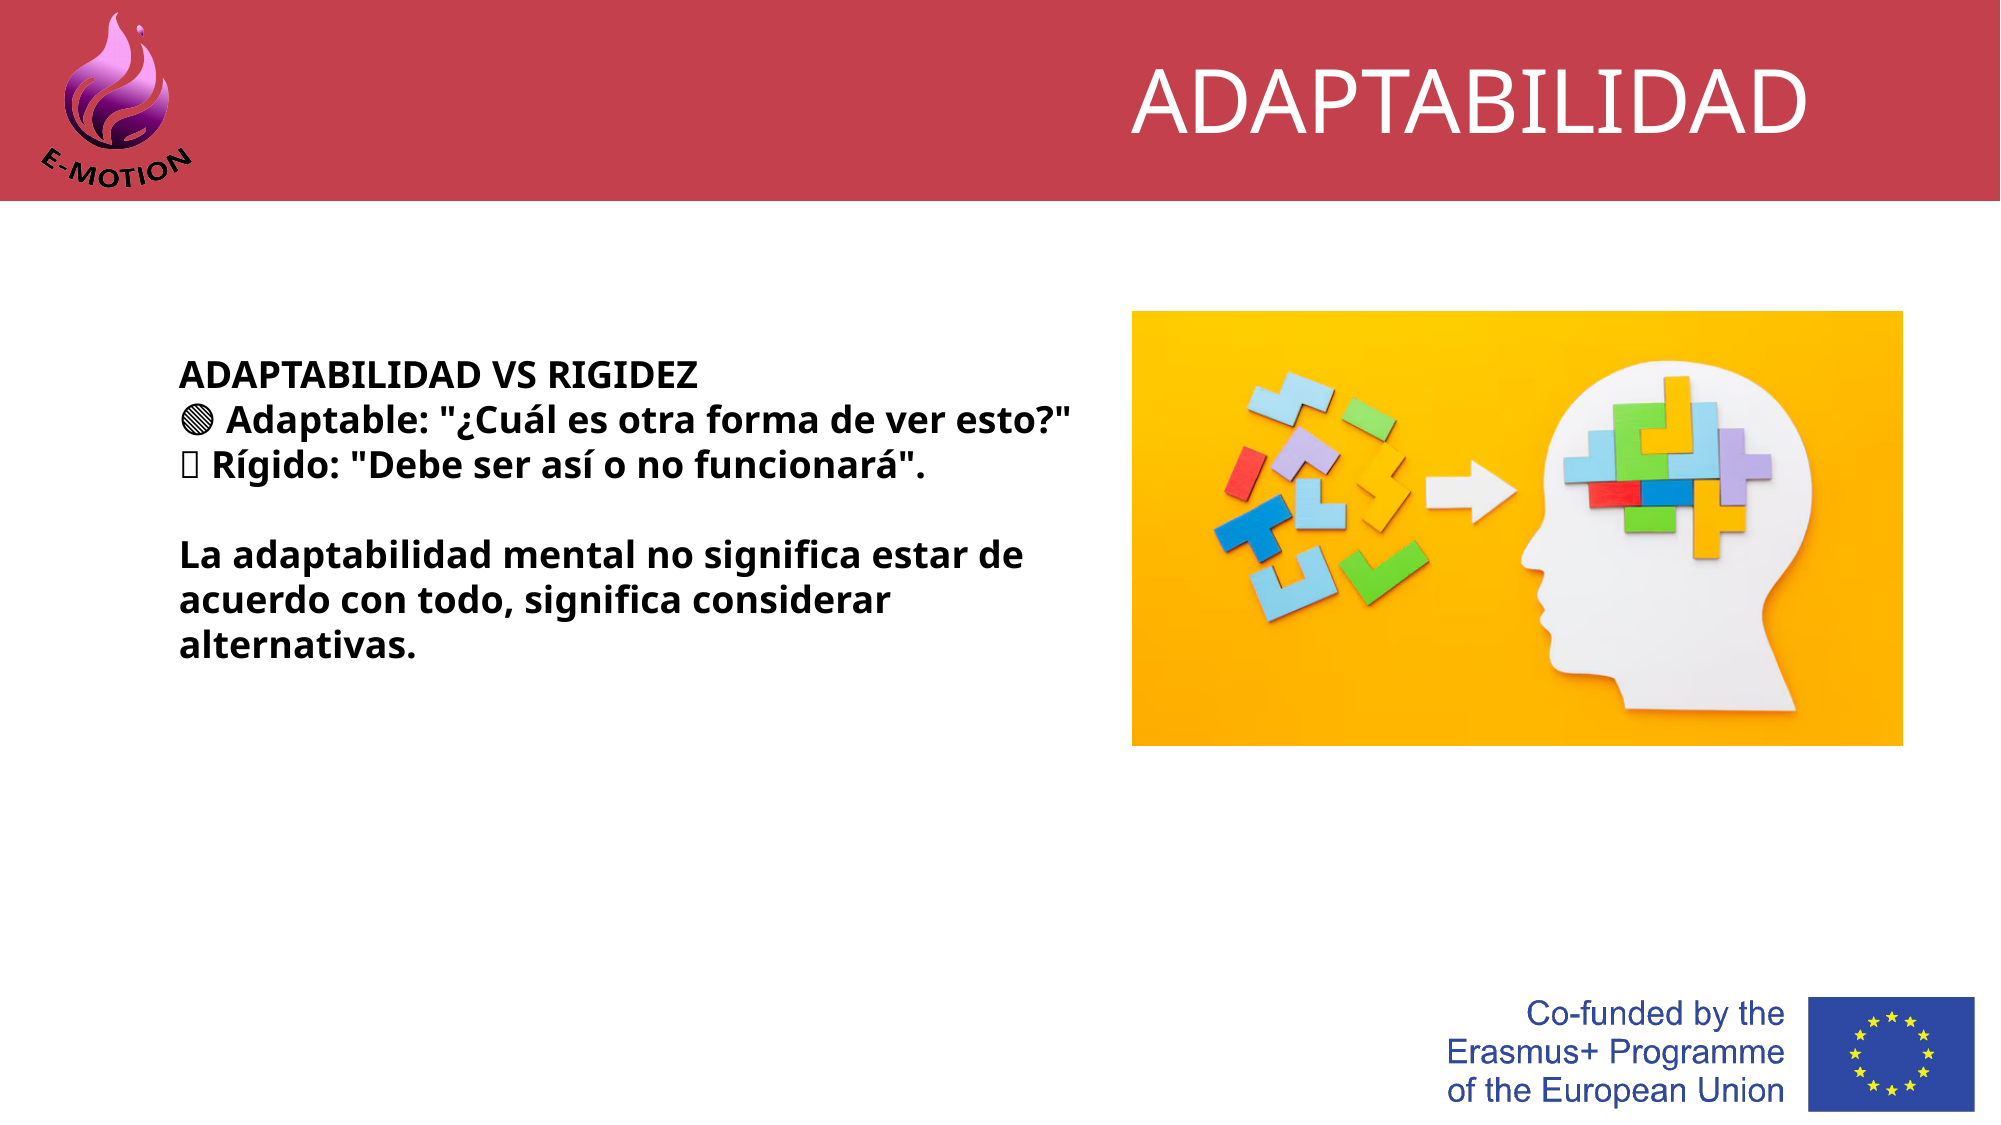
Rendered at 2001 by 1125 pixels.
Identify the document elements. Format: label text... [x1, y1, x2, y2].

picture [0, 0, 253, 247]
picture [1131, 311, 1904, 746]
text_box ADAPTABILIDAD [813, 36, 1827, 312]
text_box ADAPTABILIDAD VS RIGIDEZ 🟢 Adaptable: "¿Cuál es otra forma de ver esto?" 🔴 Rígido: "Debe ser así o no funcionará". La adaptabilidad mental no significa estar de acuerdo con todo, significa considerar alternativas. [163, 343, 1099, 674]
picture [1396, 995, 1975, 1116]
